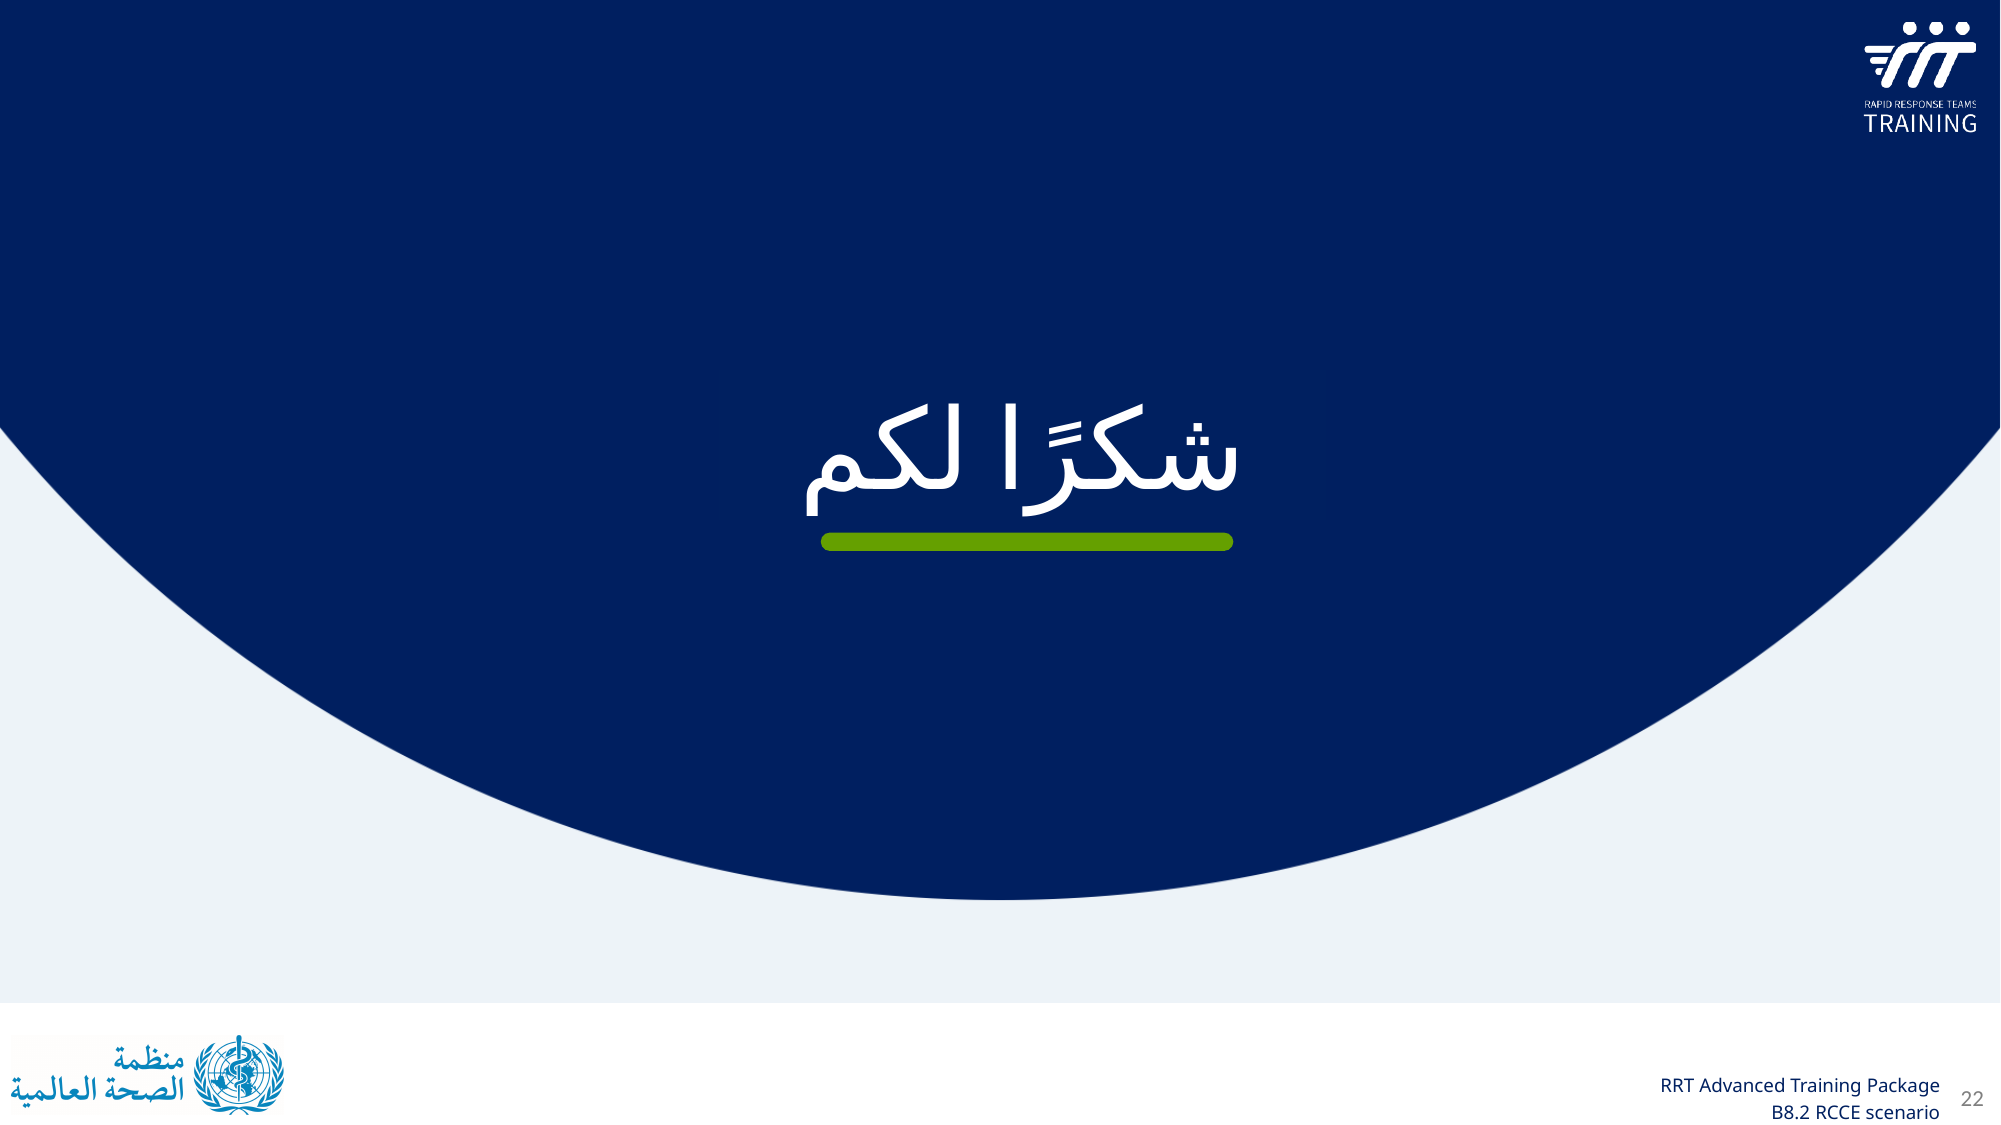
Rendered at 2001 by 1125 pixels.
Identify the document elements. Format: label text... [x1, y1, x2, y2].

picture [11, 1035, 284, 1115]
picture [241, 1050, 247, 1059]
text_box شكرًا لكم [718, 370, 1327, 520]
picture [0, 0, 2001, 1003]
